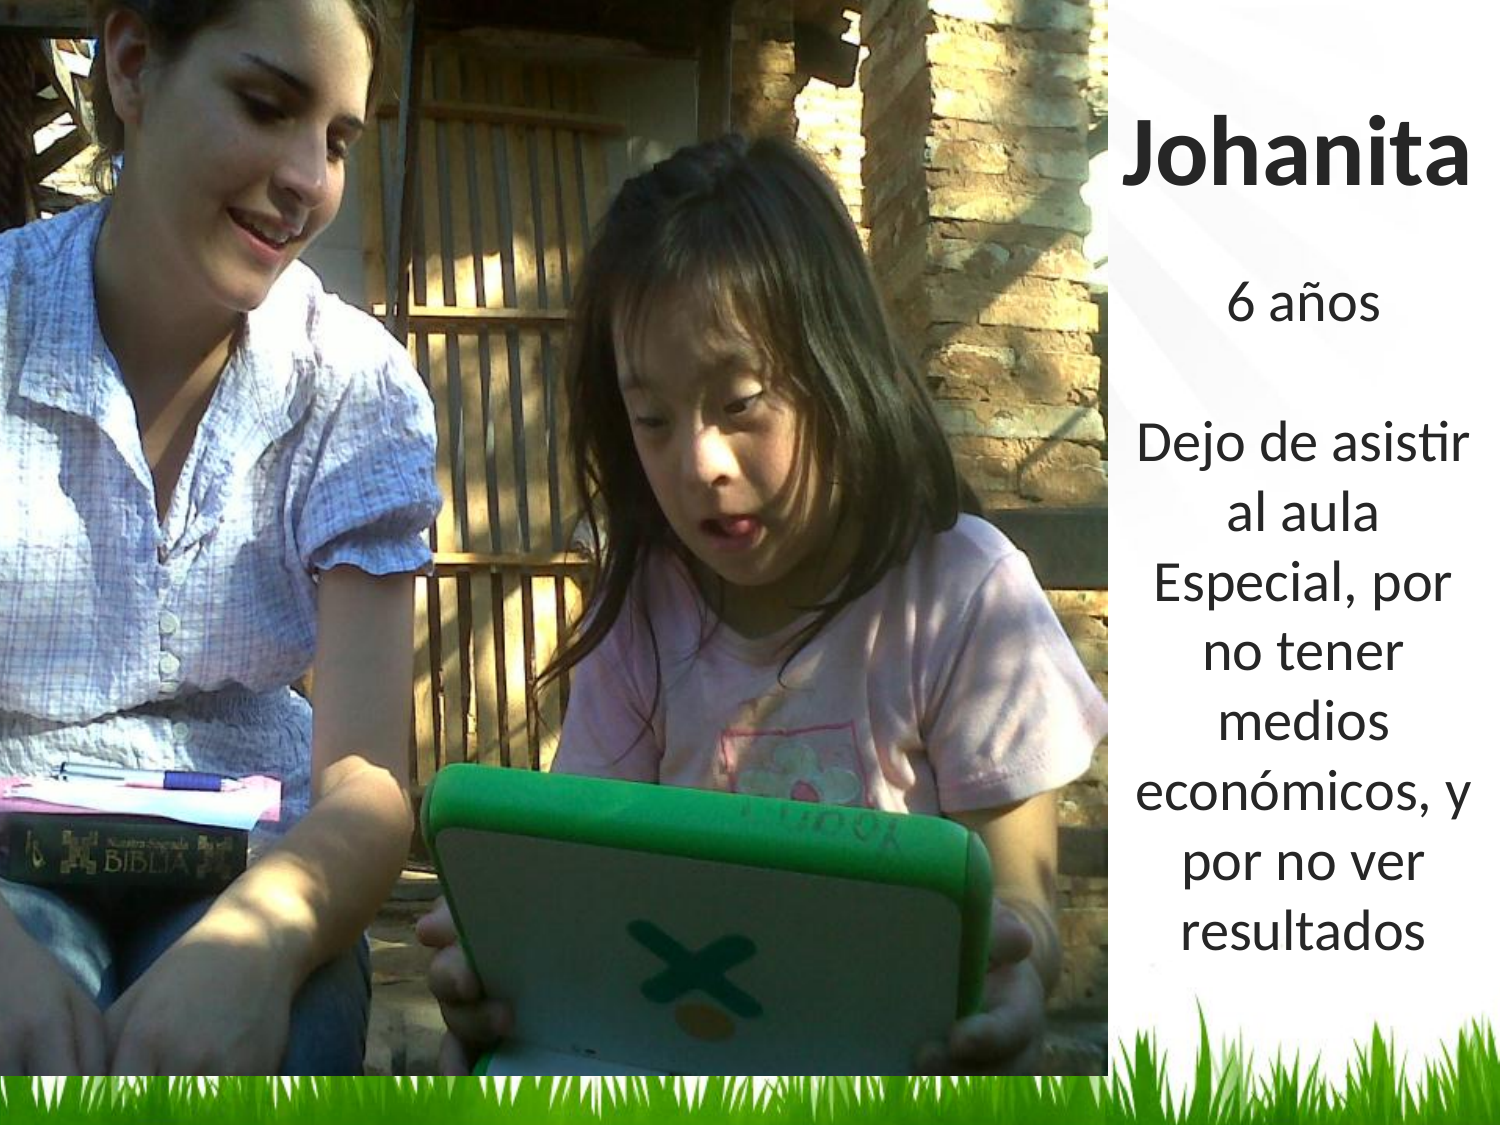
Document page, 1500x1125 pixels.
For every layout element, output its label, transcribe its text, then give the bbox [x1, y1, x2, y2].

picture [0, 0, 1500, 1125]
text_box 6 años Dejo de asistir al aula Especial, por no tener medios económicos, y por no ver resultados [1113, 255, 1500, 970]
text_box Johanita [1113, 78, 1500, 213]
